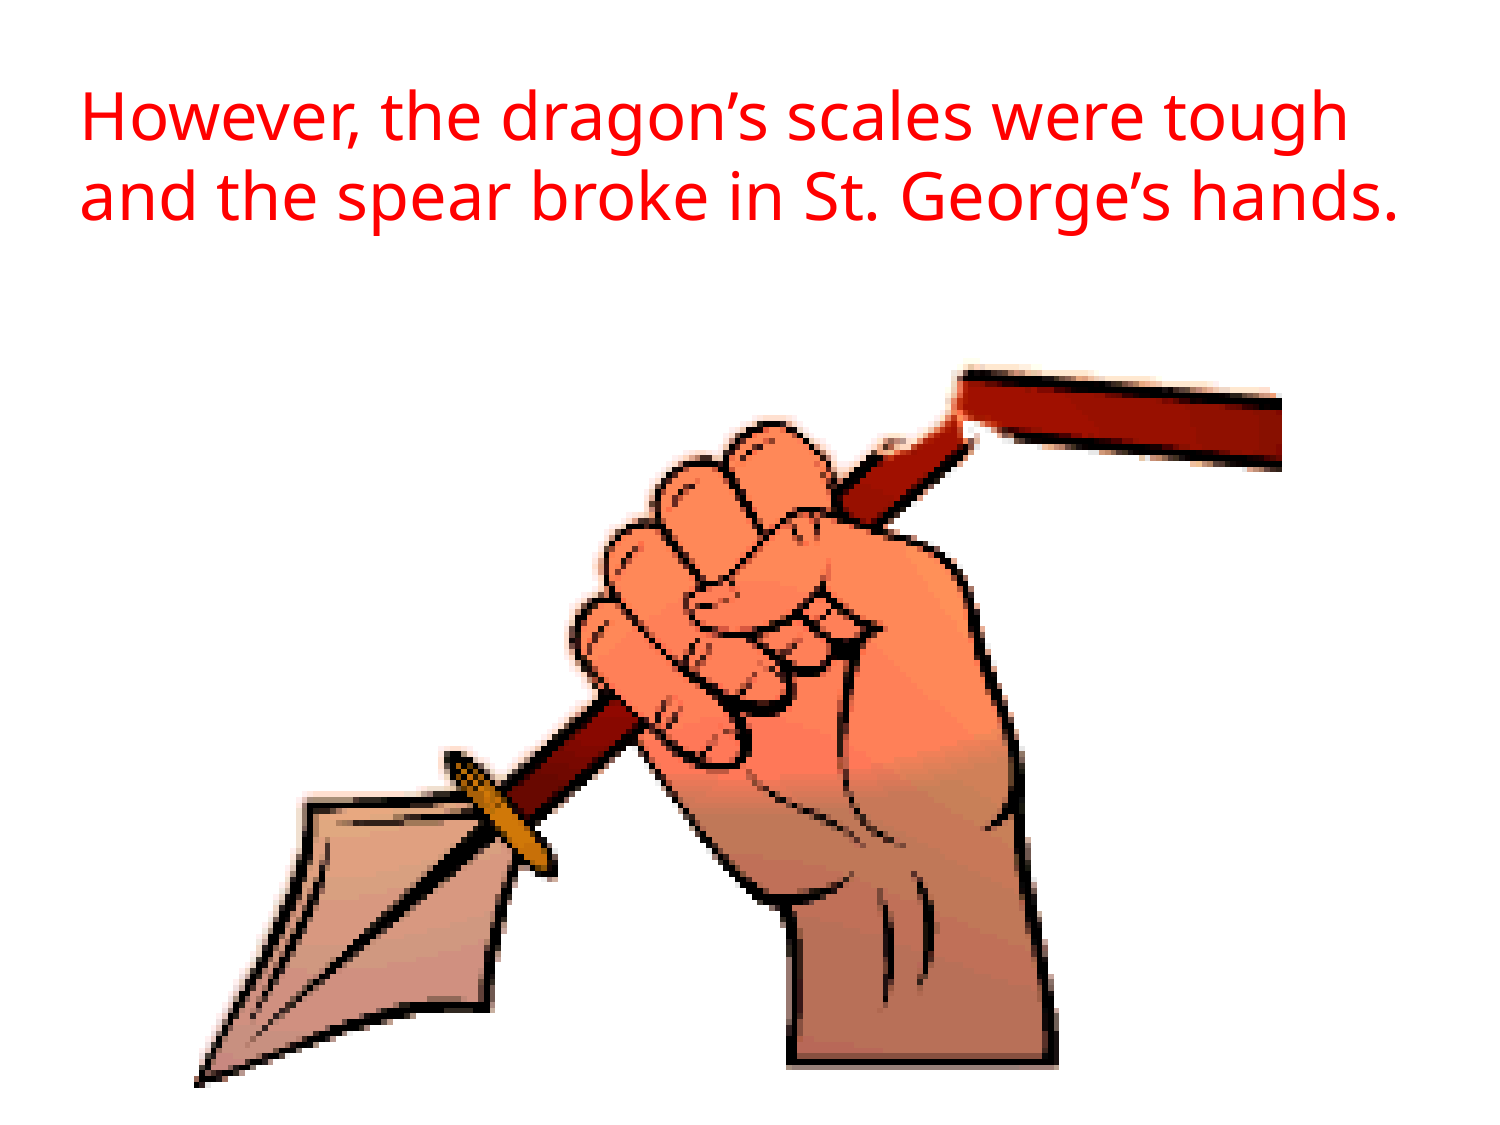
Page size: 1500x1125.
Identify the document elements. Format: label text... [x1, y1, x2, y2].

picture [194, 302, 1282, 1089]
text_box However, the dragon’s scales were tough and the spear broke in St. George’s hands. [64, 66, 1471, 241]
